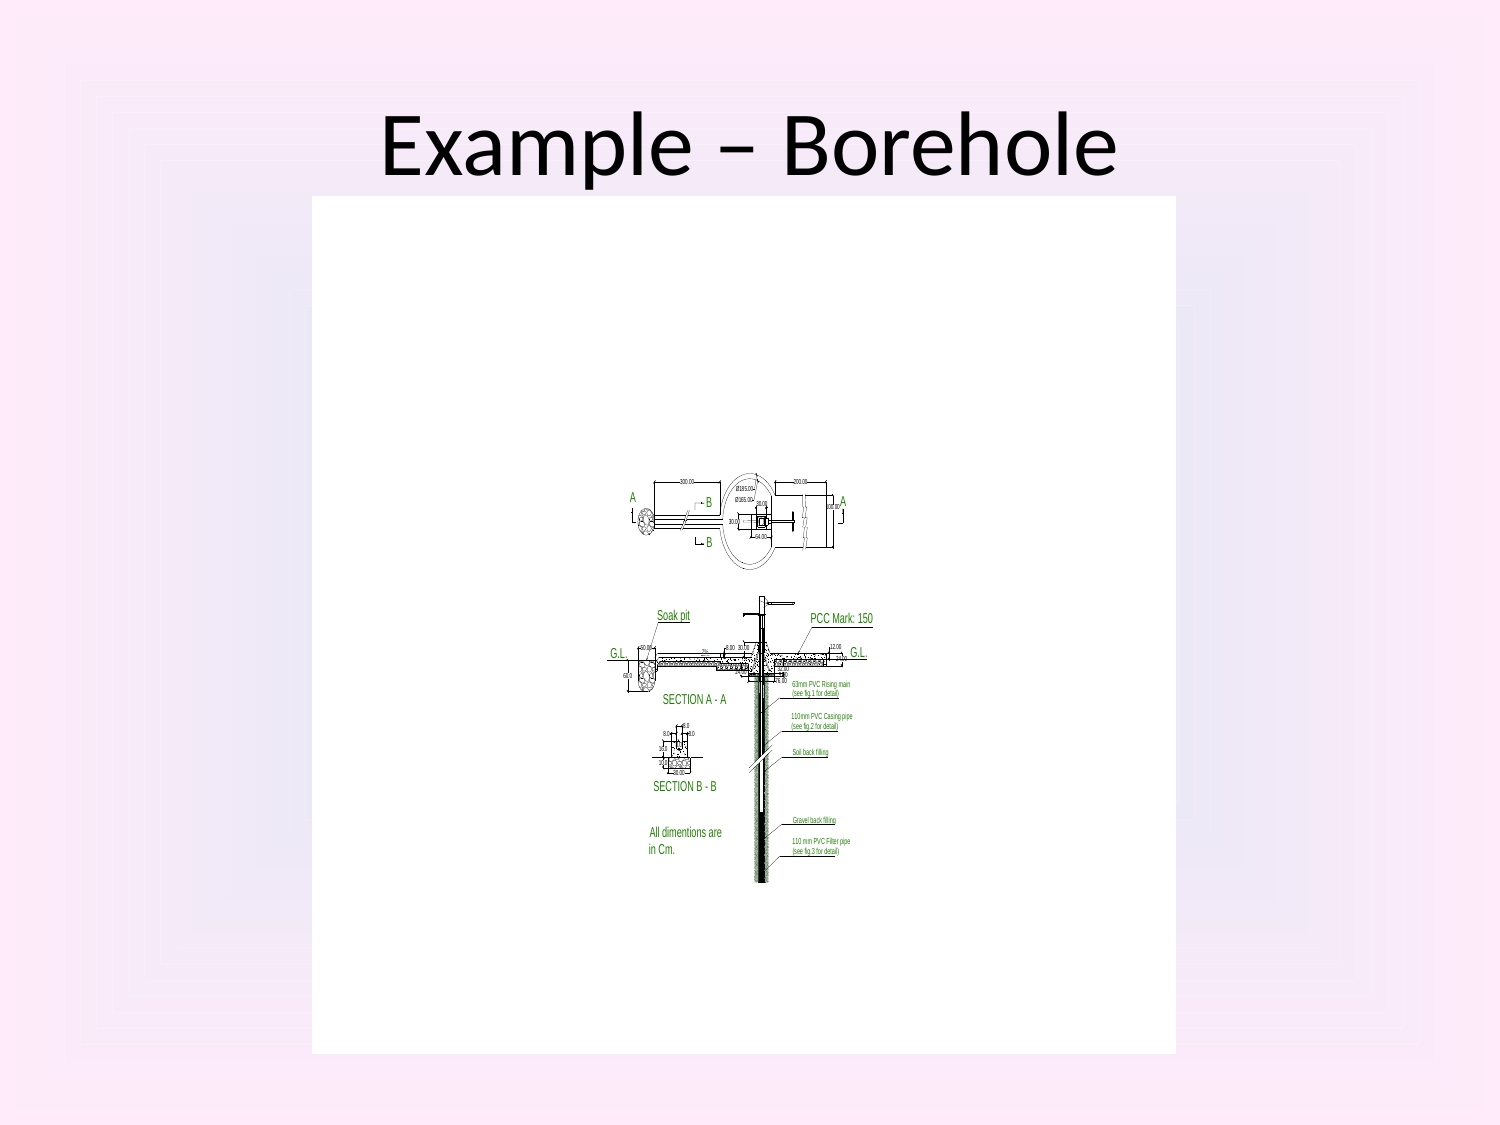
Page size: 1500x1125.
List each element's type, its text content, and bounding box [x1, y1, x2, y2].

title Example – Borehole [75, 45, 1425, 233]
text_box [312, 196, 1176, 1055]
